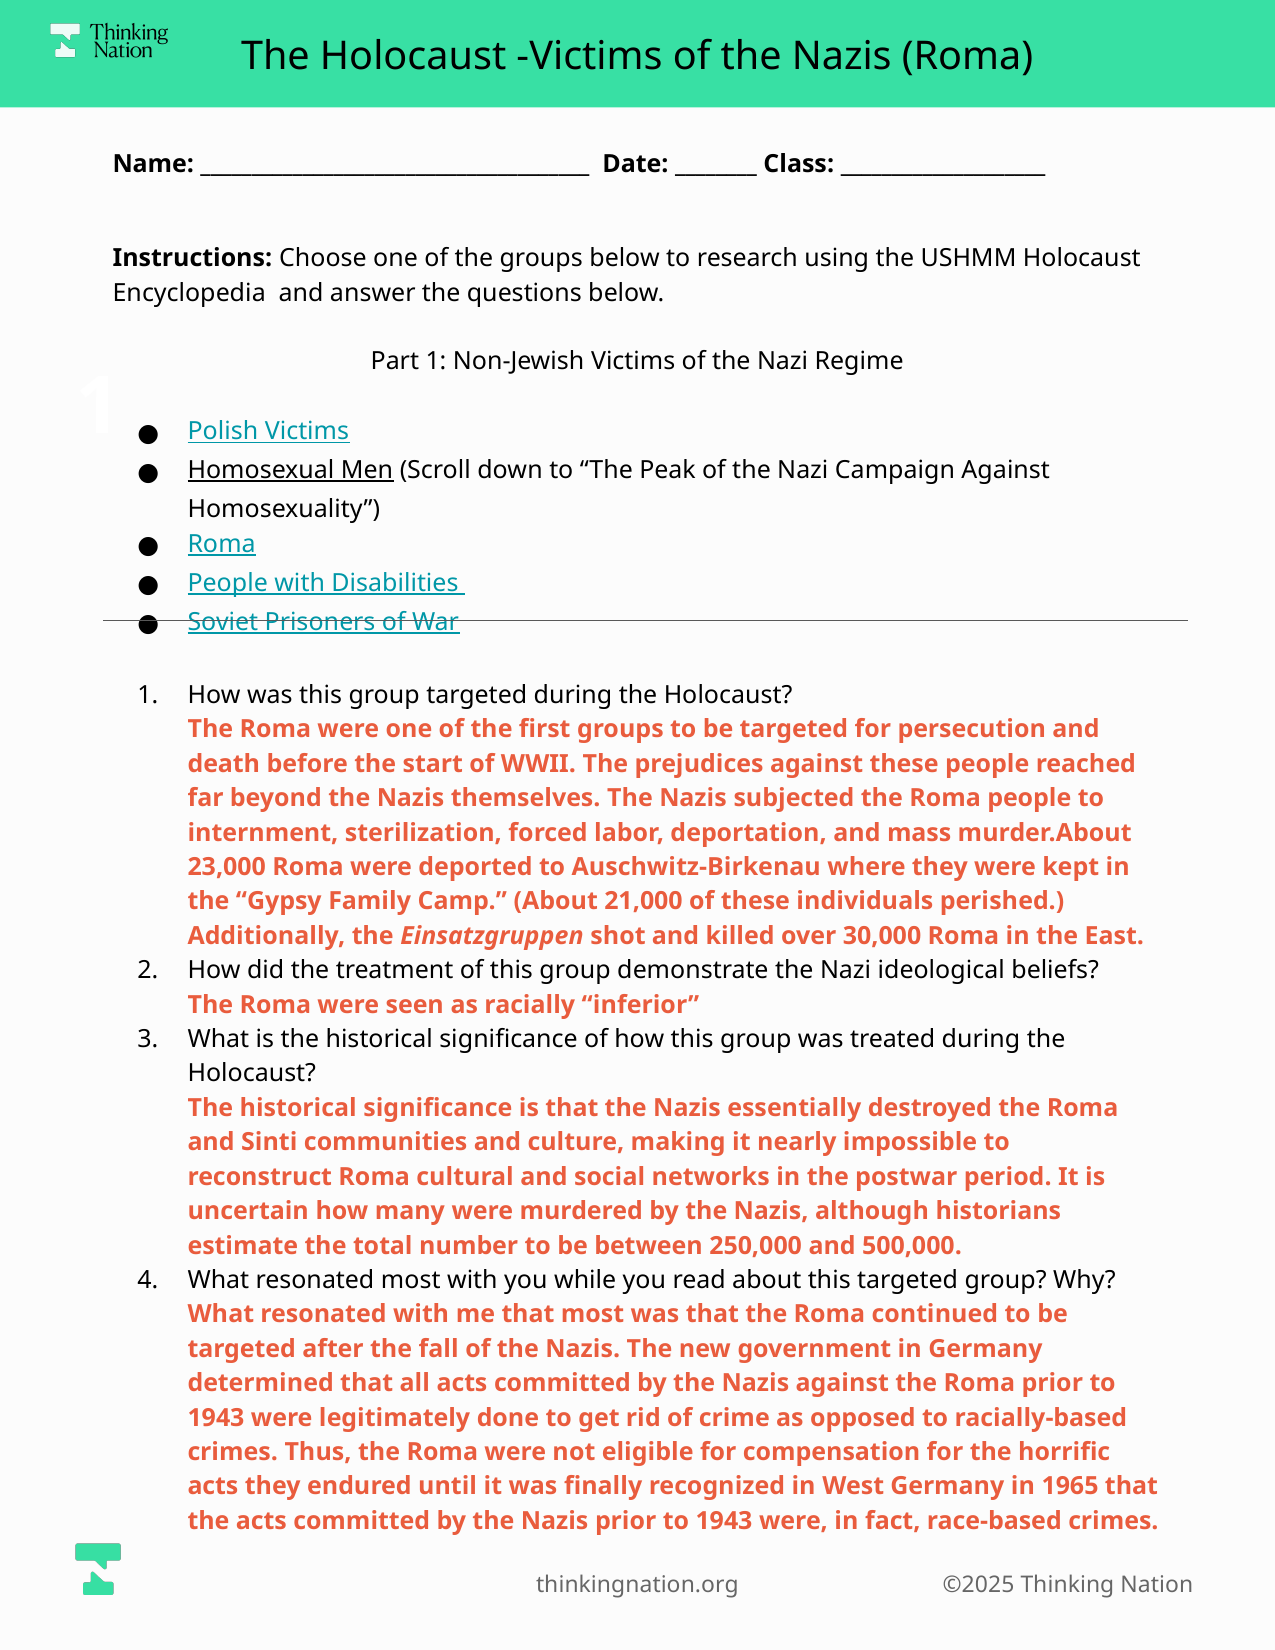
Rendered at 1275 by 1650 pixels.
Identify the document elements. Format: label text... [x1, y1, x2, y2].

text_box Name: ______________________________________ Date: ________ Class: ____________________ Instructions: Choose one of the groups below to research using the USHMM Holocaust Encyclopedia and answer the questions below. Part 1: Non-Jewish Victims of the Nazi Regime Polish Victims Homosexual Men (Scroll down to “The Peak of the Nazi Campaign Against Homosexuality”) Roma People with Disabilities Soviet Prisoners of War How was this group targeted during the Holocaust? The Roma were one of the first groups to be targeted for persecution and death before the start of WWII. The prejudices against these people reached far beyond the Nazis themselves. The Nazis subjected the Roma people to internment, sterilization, forced labor, deportation, and mass murder.About 23,000 Roma were deported to Auschwitz-Birkenau where they were kept in the “Gypsy Family Camp.” (About 21,000 of these individuals perished.) Additionally, the Einsatzgruppen shot and killed over 30,000 Roma in the East. How did the treatment of this group demonstrate the Nazi ideological beliefs? The Roma were seen as racially “inferior” What is the historical significance of how this group was treated during the Holocaust? The historical significance is that the Nazis essentially destroyed the Roma and Sinti communities and culture, making it nearly impossible to reconstruct Roma cultural and social networks in the postwar period. It is uncertain how many were murdered by the Nazis, although historians estimate the total number to be between 250,000 and 500,000. What resonated most with you while you read about this targeted group? Why? What resonated with me that most was that the Roma continued to be targeted after the fall of the Nazis. The new government in Germany determined that all acts committed by the Nazis against the Roma prior to 1943 were legitimately done to get rid of crime as opposed to racially-based crimes. Thus, the Roma were not eligible for compensation for the horrific acts they endured until it was finally recognized in West Germany in 1965 that the acts committed by the Nazis prior to 1943 were, in fact, race-based crimes. [97, 132, 1178, 1650]
text_box The Holocaust -Victims of the Nazis (Roma) [0, 0, 1275, 108]
picture [62, 1533, 134, 1605]
text_box ©2025 Thinking Nation [1178, 1553, 1210, 1605]
text_box 1 [30, 315, 165, 450]
picture [36, 12, 172, 69]
